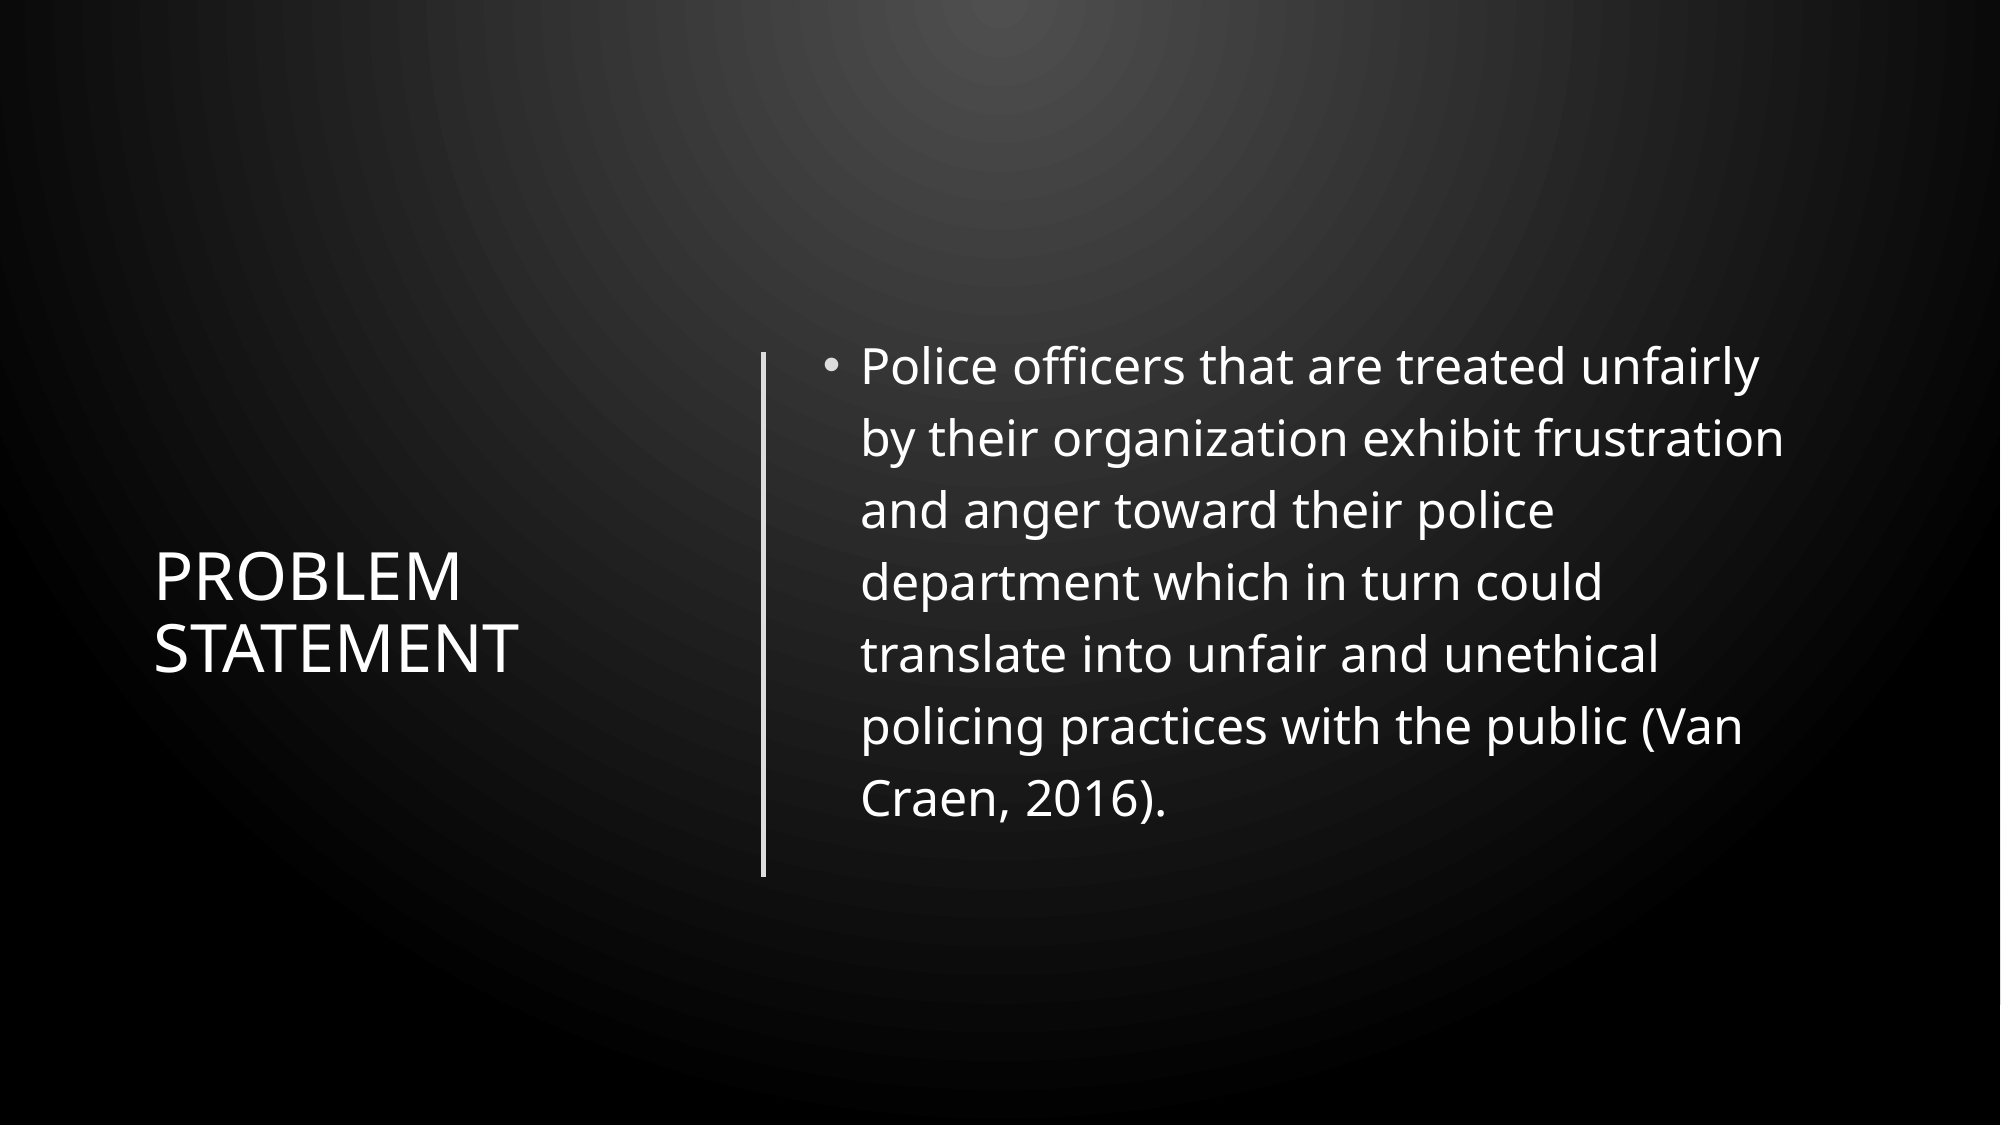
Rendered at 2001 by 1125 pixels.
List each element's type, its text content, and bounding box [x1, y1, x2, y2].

list Police officers that are treated unfairly by their organization exhibit frustration and anger toward their police department which in turn could translate into unfair and unethical policing practices with the public (Van Craen, 2016). [807, 262, 1814, 968]
title Problem Statement [138, 262, 720, 968]
text_box [0, 0, 2000, 1125]
